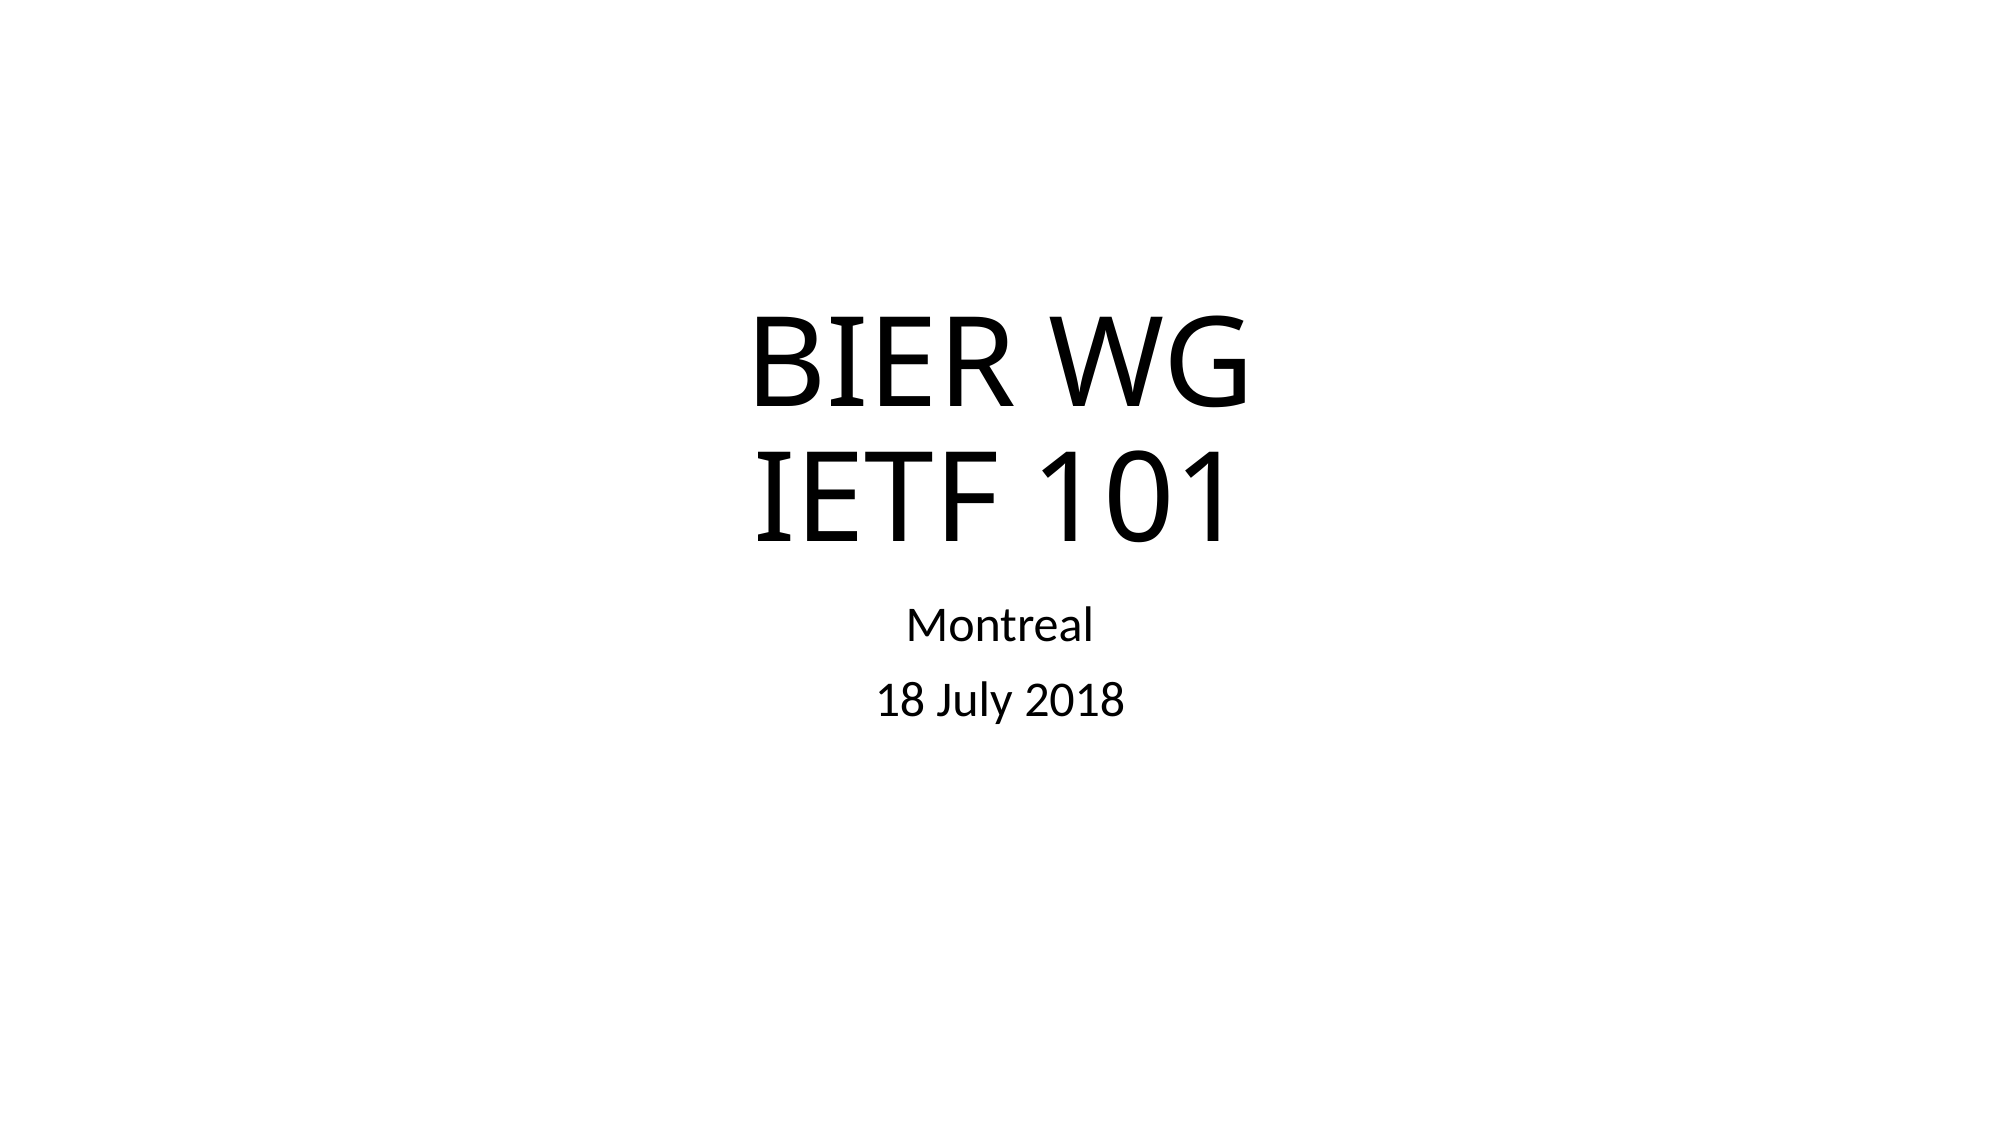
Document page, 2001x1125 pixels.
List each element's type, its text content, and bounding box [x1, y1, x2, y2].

title BIER WG IETF 101 [249, 184, 1750, 576]
subtitle Montreal 18 July 2018 [249, 590, 1750, 863]
